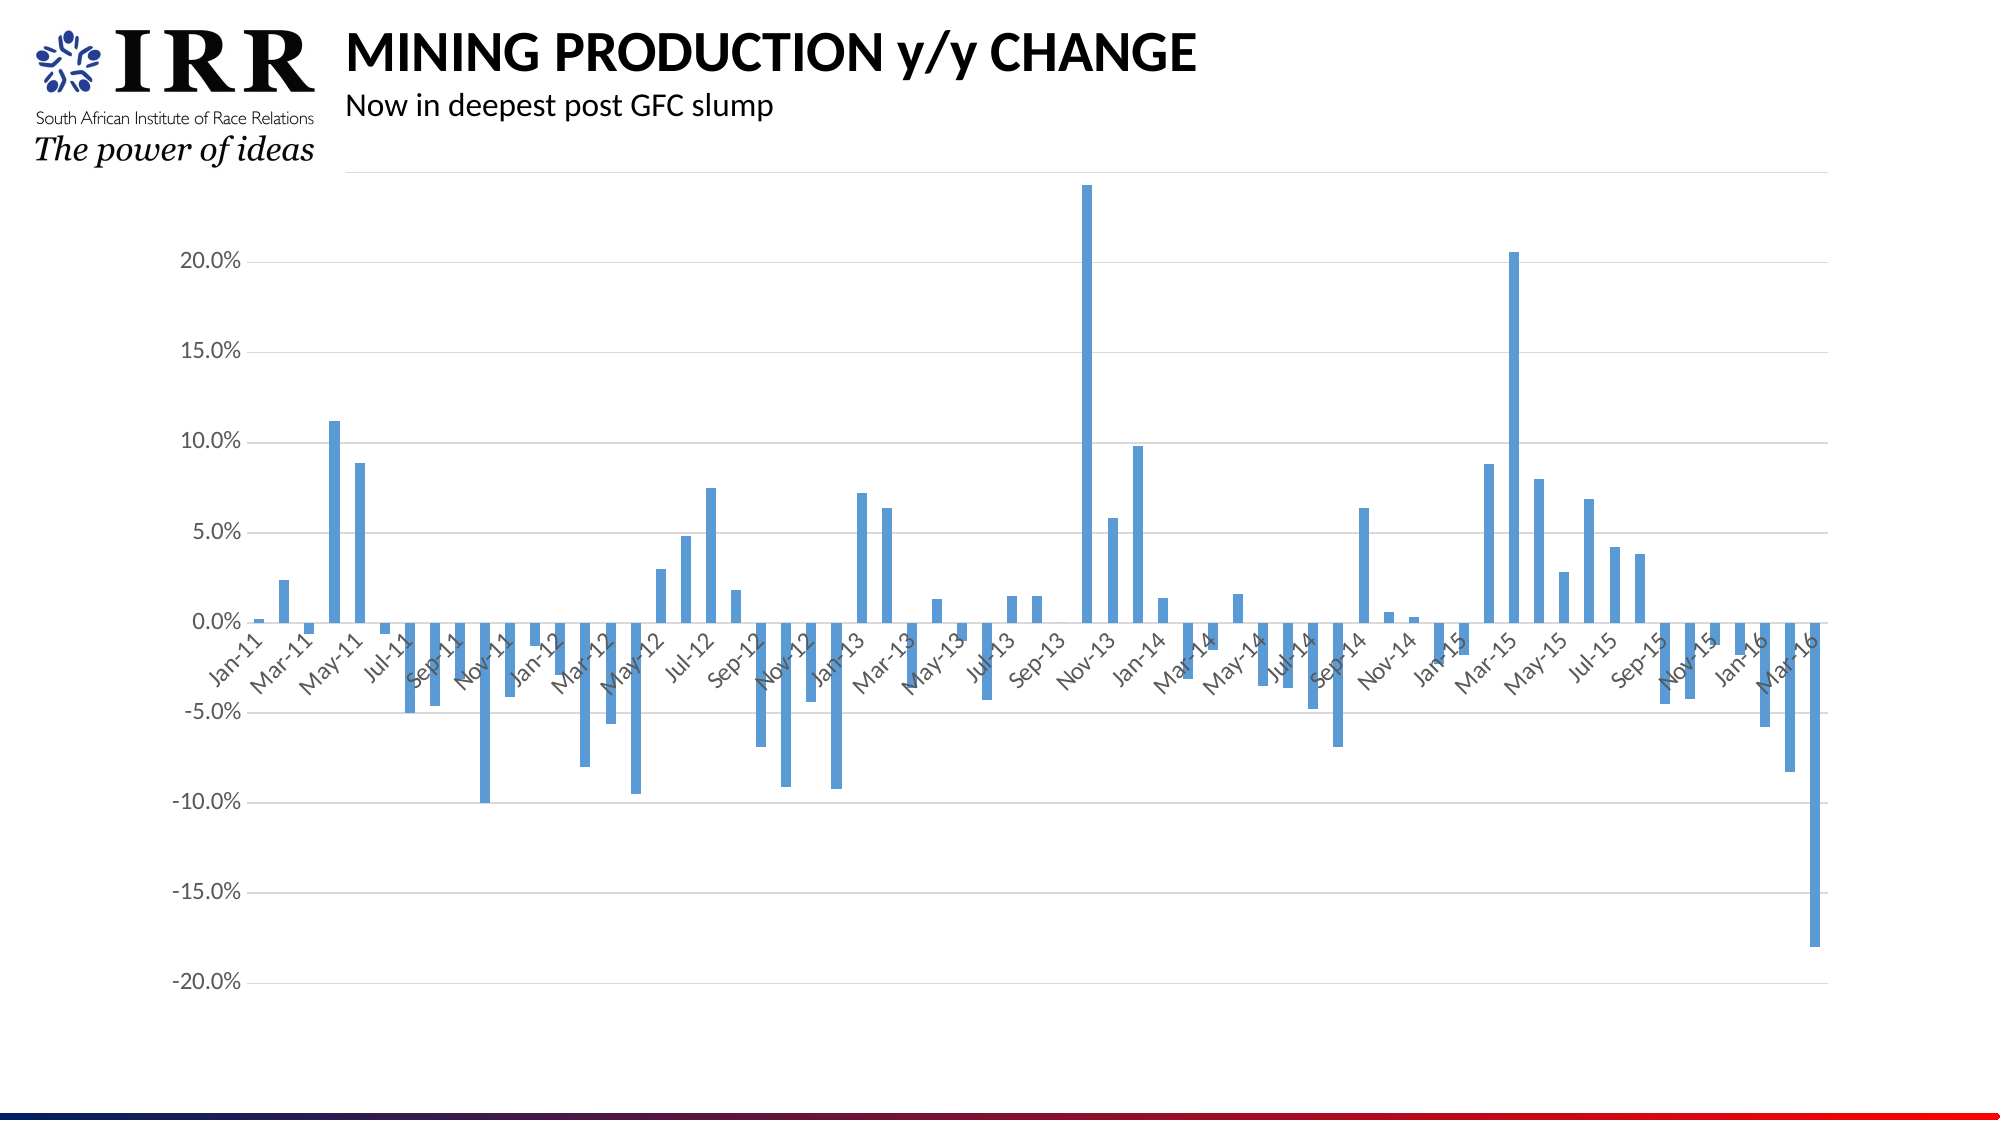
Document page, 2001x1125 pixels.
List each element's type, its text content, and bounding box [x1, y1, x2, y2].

text_box MINING PRODUCTION y/y CHANGE Now in deepest post GFC slump [346, 5, 1848, 142]
picture [7, 0, 346, 188]
chart [137, 142, 1863, 1014]
text_box [0, 1111, 2000, 1122]
